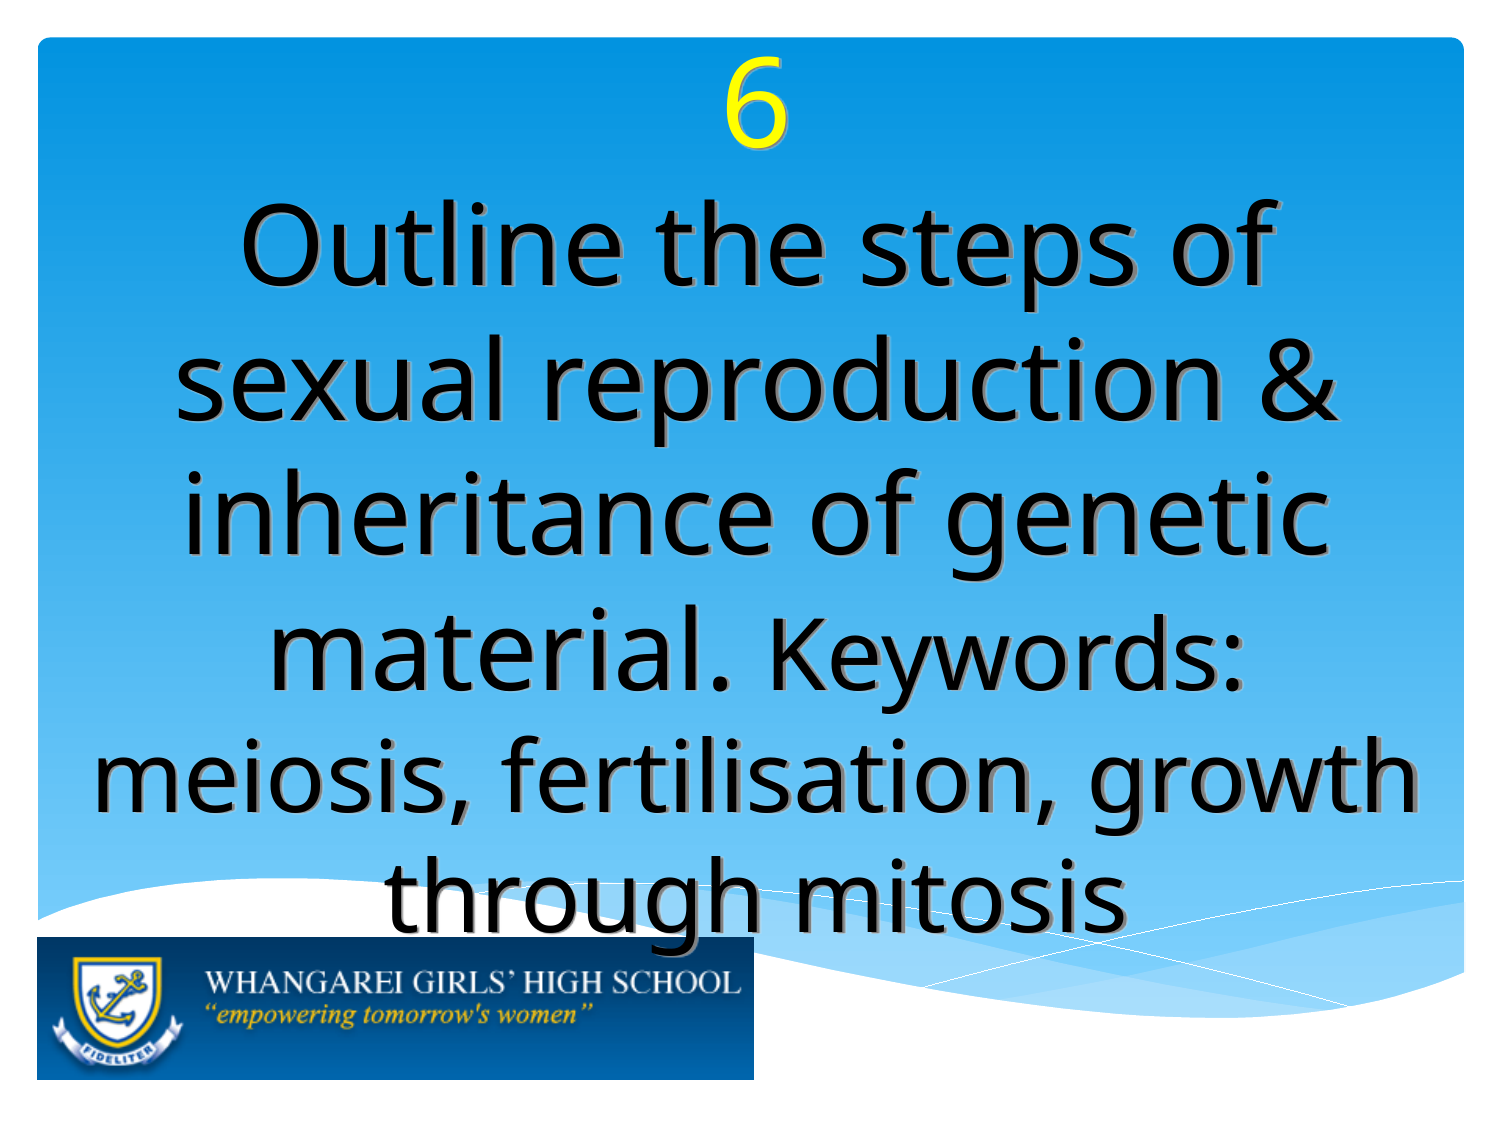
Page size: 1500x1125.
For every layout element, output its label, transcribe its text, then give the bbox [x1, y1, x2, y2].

text_box 6 Outline the steps of sexual reproduction & inheritance of genetic material. Keywords: meiosis, fertilisation, growth through mitosis [74, 62, 1438, 913]
picture [37, 937, 754, 1080]
picture [748, 57, 781, 62]
